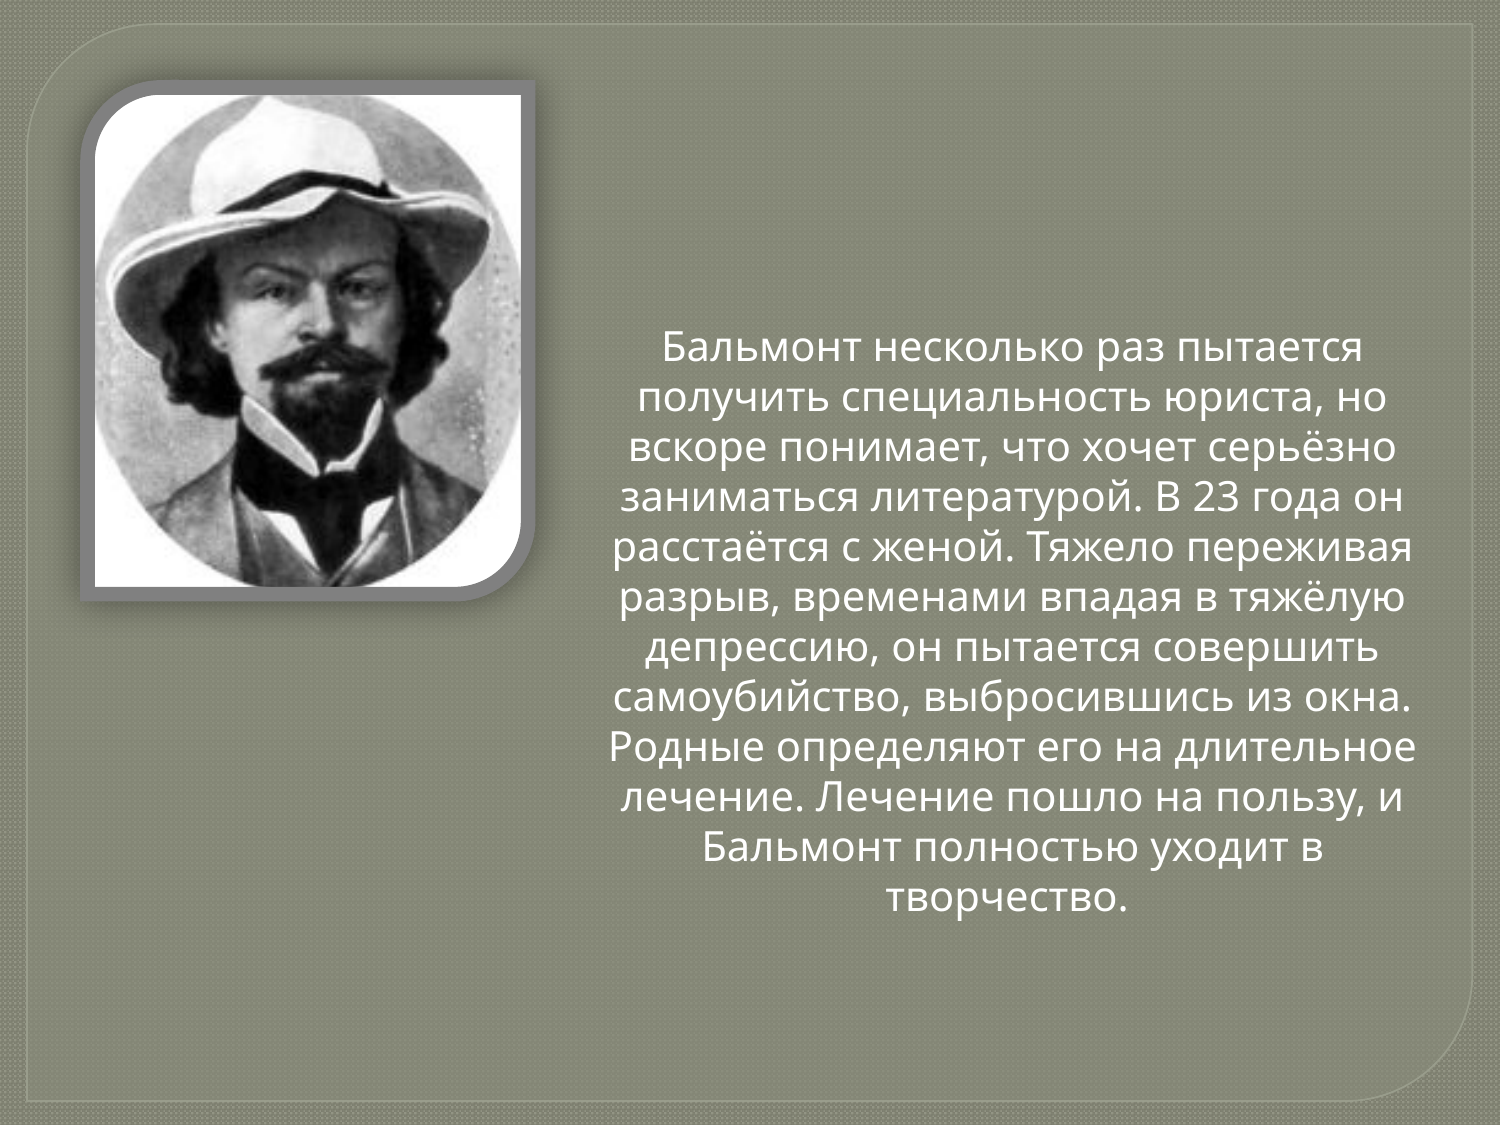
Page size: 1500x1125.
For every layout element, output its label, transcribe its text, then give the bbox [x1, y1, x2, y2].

text_box Бальмонт несколько раз пытается получить специальность юриста, но вскоре понимает, что хочет серьёзно заниматься литературой. В 23 года он расстаётся с женой. Тяжело переживая разрыв, временами впадая в тяжёлую депрессию, он пытается совершить самоубийство, выбросившись из окна. Родные определяют его на длительное лечение. Лечение пошло на пользу, и Бальмонт полностью уходит в творчество. [562, 312, 1463, 978]
picture [87, 87, 529, 595]
